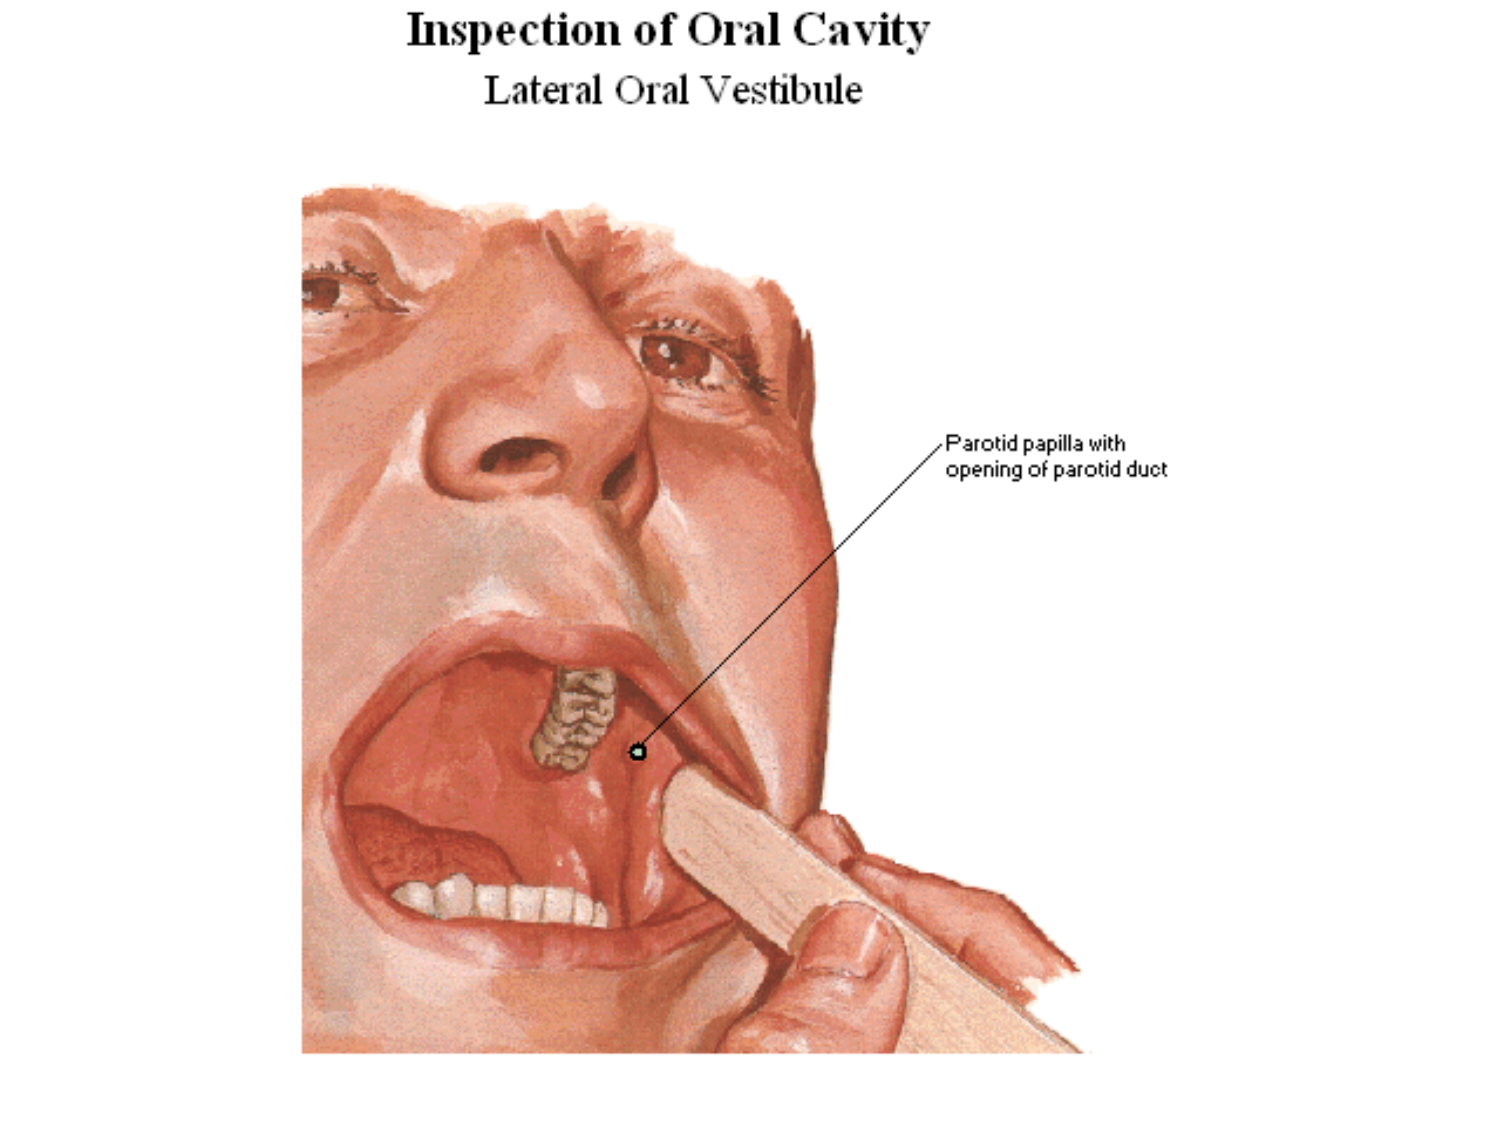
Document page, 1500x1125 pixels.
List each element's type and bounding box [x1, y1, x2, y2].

picture [277, 0, 1244, 1100]
